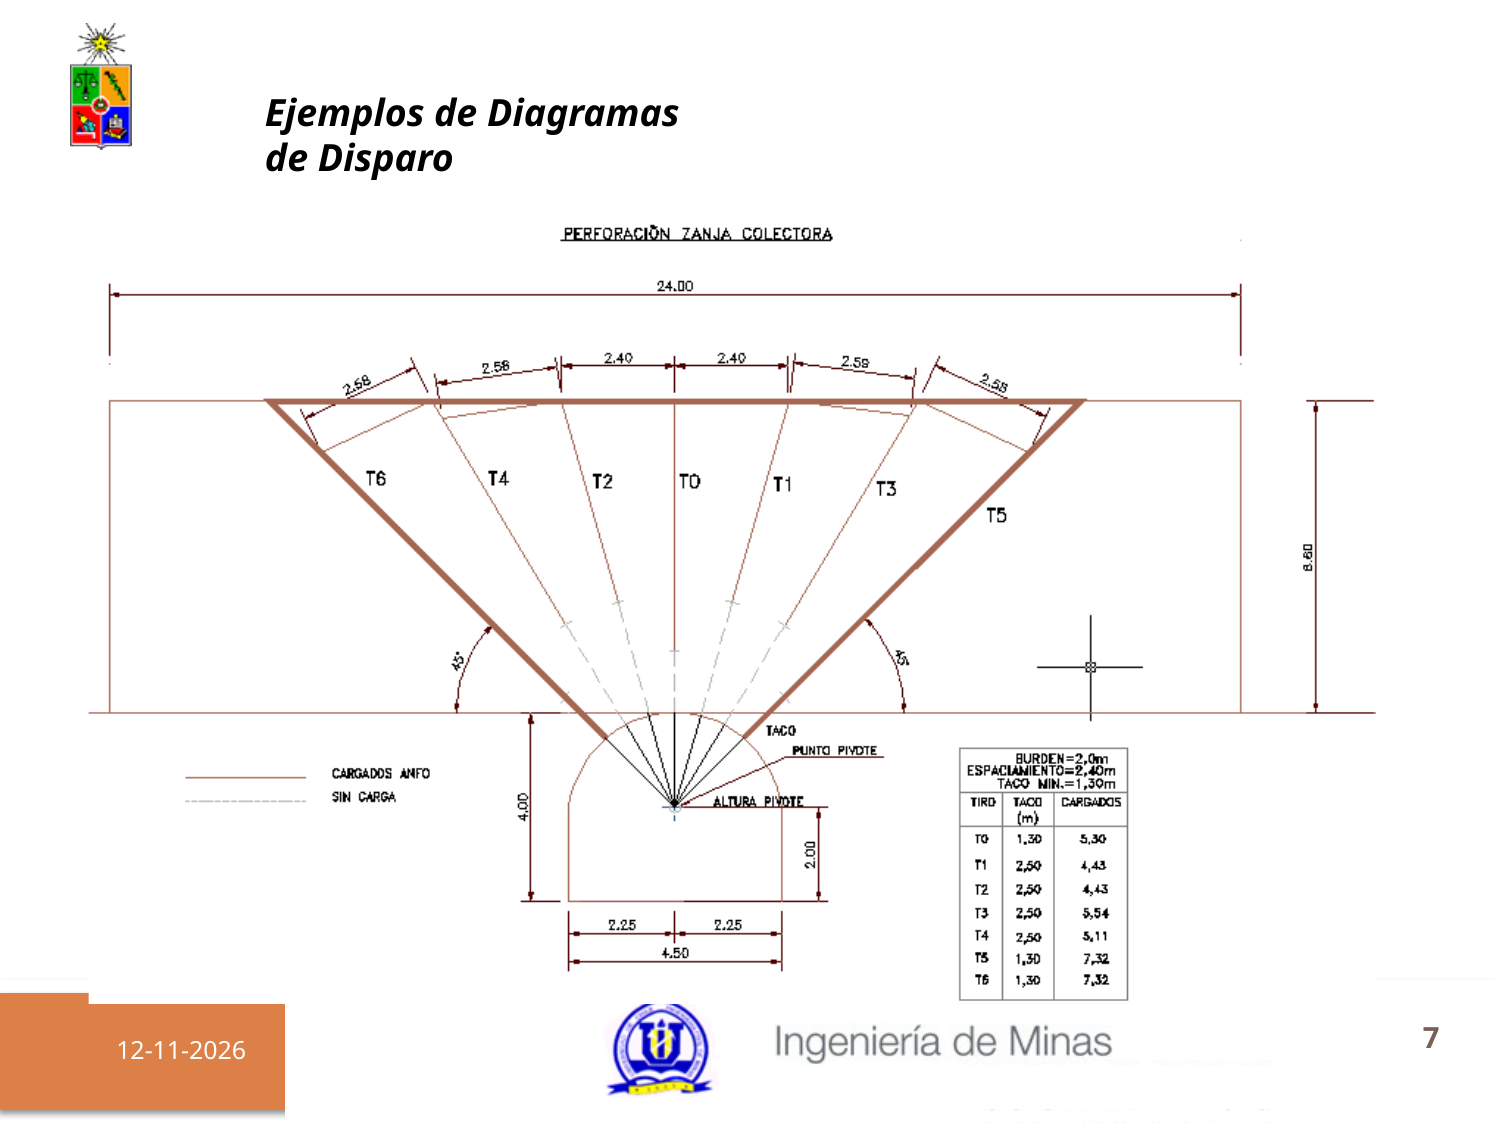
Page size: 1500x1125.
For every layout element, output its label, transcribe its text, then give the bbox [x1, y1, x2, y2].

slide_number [12, 995, 279, 1108]
picture [69, 23, 132, 151]
picture [88, 195, 1500, 1125]
text_box Ejemplos de Diagramas de Disparo [250, 81, 695, 187]
